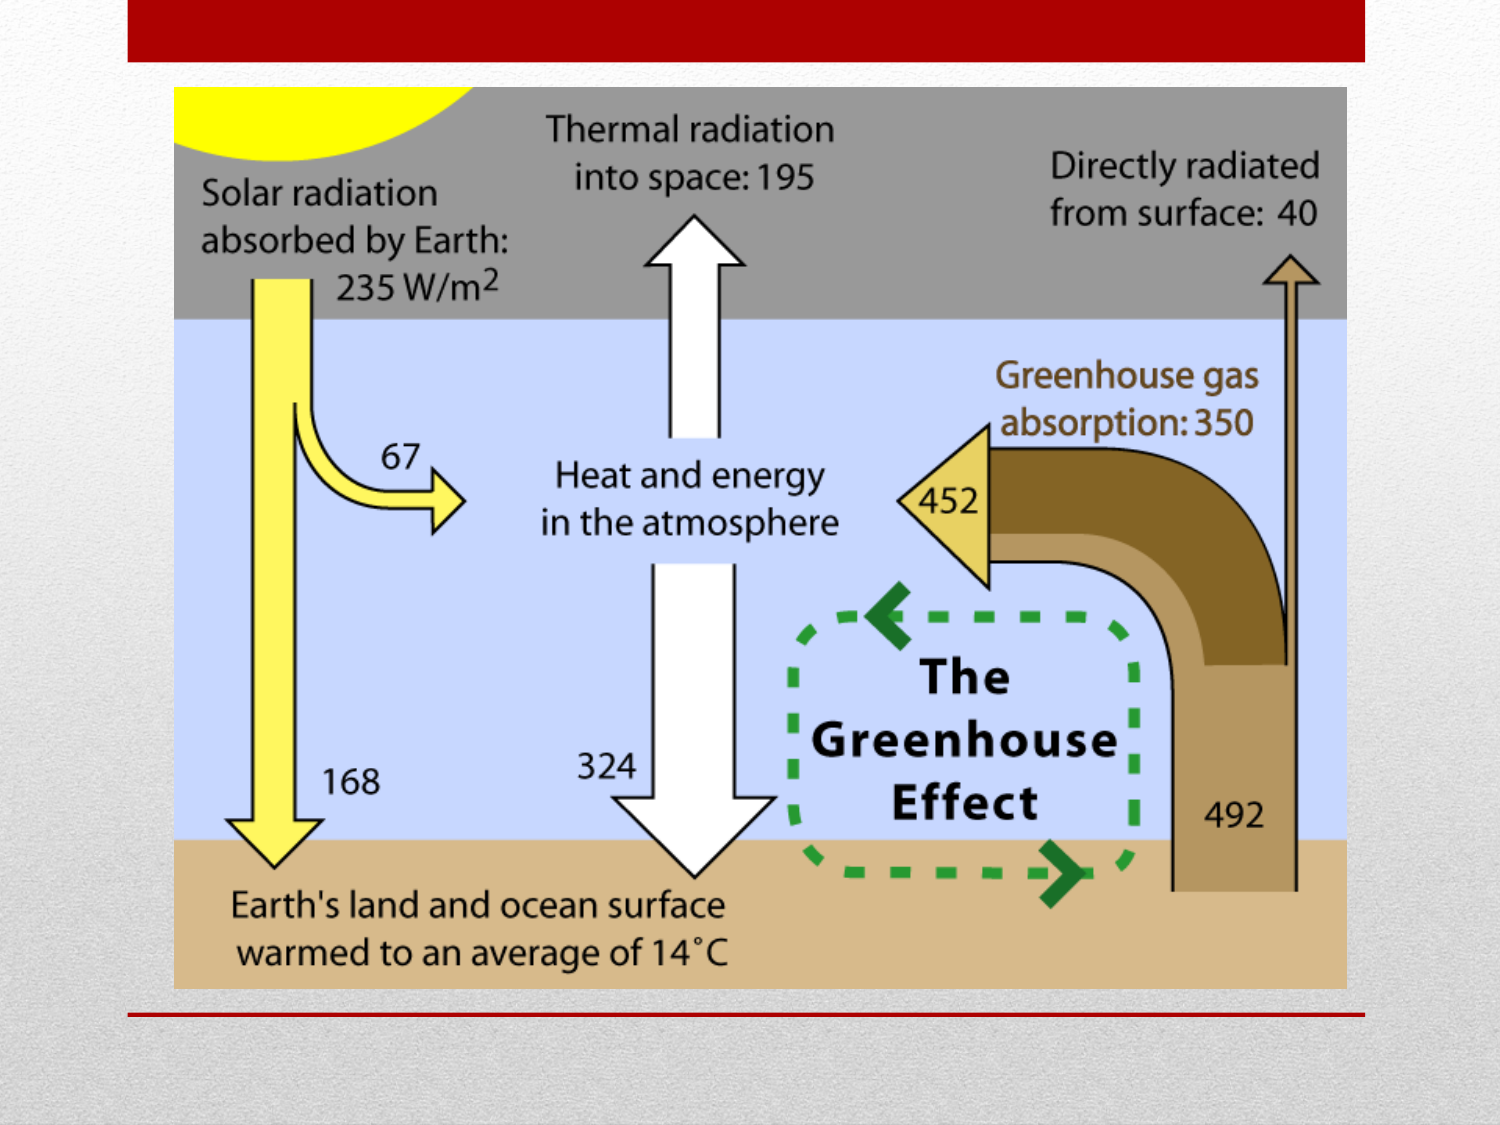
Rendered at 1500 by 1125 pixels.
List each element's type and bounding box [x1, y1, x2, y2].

picture [174, 86, 1348, 990]
